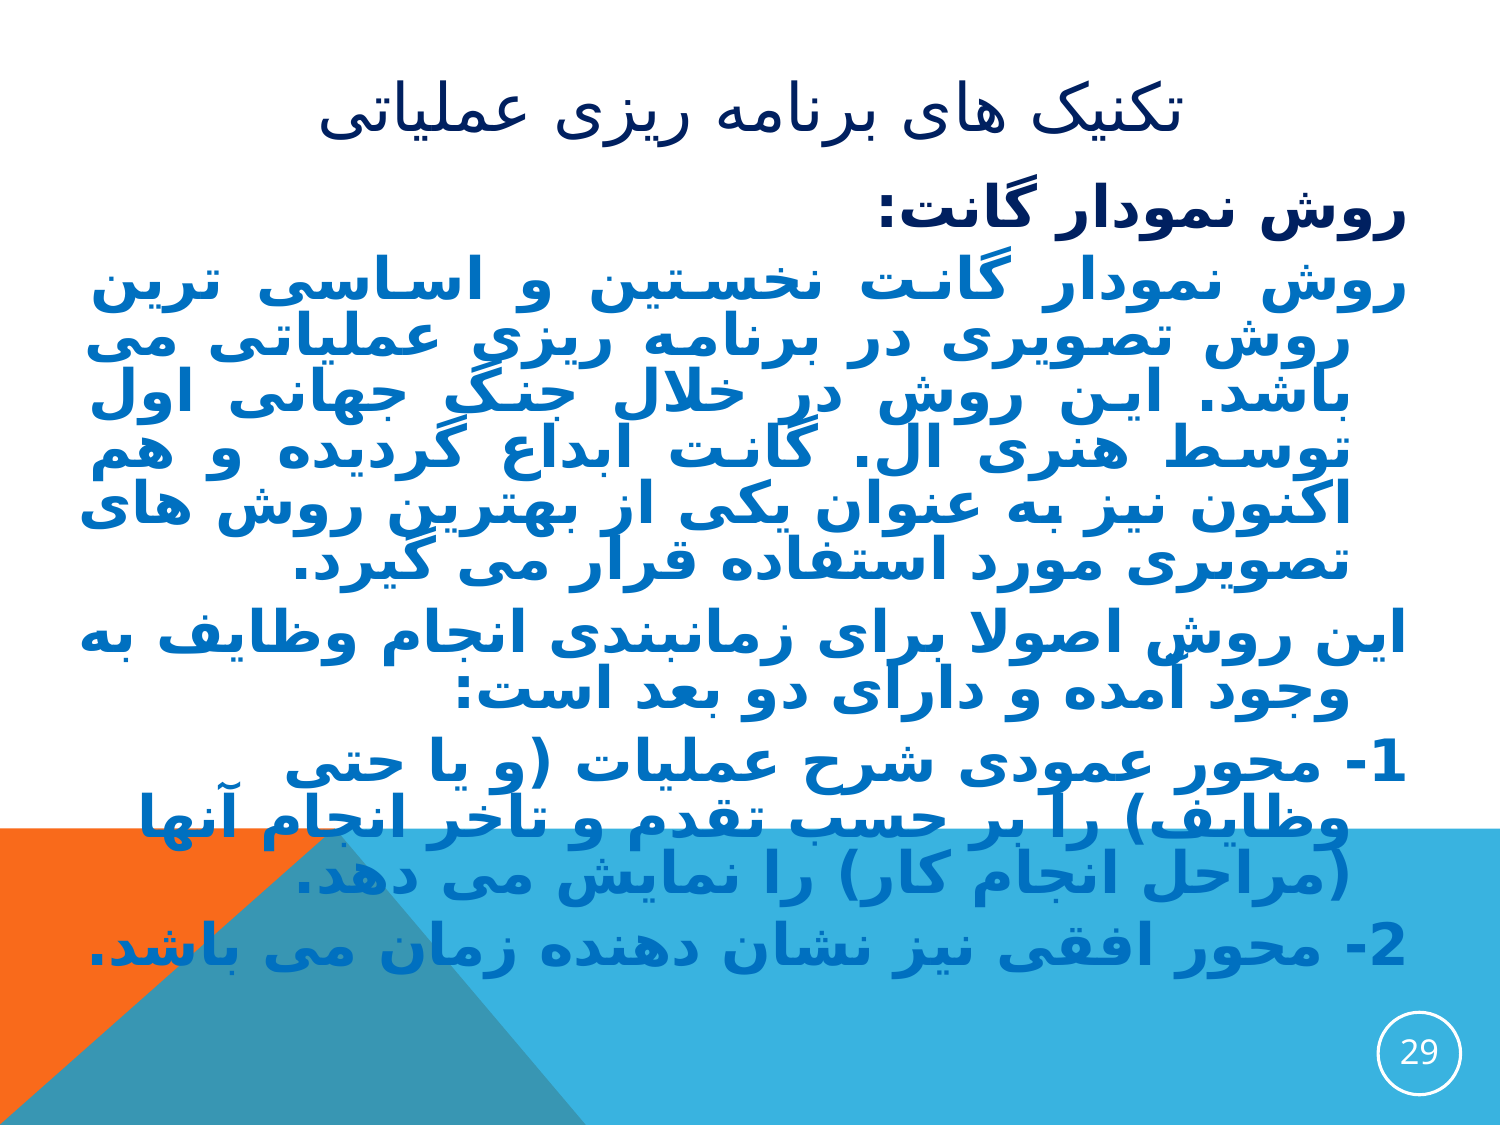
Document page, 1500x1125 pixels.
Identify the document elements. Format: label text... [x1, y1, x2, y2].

list روش نمودار گانت: روش نمودار گانت نخستین و اساسی ترین روش تصویری در برنامه ریزی عملیاتی می باشد. این روش در خلال جنگ جهانی اول توسط هنری ال. گانت ابداع گردیده و هم اکنون نیز به عنوان یکی از بهترین روش های تصویری مورد استفاده قرار می گیرد. این روش اصولا برای زمانبندی انجام وظایف به وجود آمده و دارای دو بعد است: 1- محور عمودی شرح عملیات (و یا حتی وظایف) را بر حسب تقدم و تاخر انجام آنها (مراحل انجام کار) را نمایش می دهد. 2- محور افقی نیز نشان دهنده زمان می باشد. [62, 174, 1425, 886]
slide_number 29 [1376, 1010, 1463, 1097]
title تکنیک های برنامه ریزی عملیاتی [135, 60, 1369, 150]
